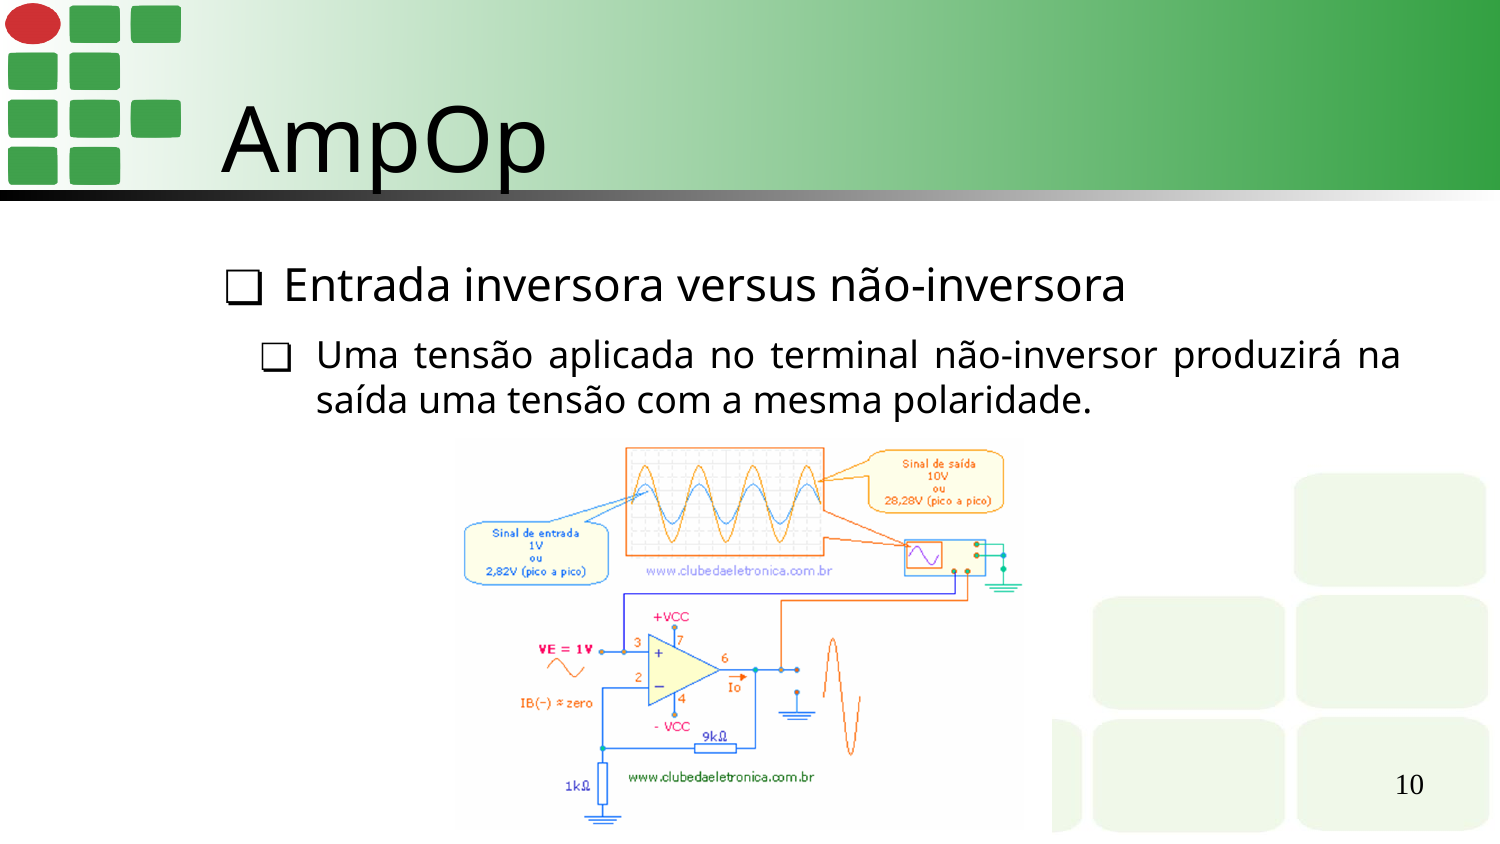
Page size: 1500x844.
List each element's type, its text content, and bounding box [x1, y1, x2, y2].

slide_number ‹#› [1075, 768, 1425, 827]
picture [448, 428, 1495, 836]
text_box Uma tensão aplicada no terminal não-inversor produzirá na saída uma tensão com a mesma polaridade. [150, 323, 1418, 436]
text_box Entrada inversora versus não-inversora [193, 248, 1469, 324]
text_box AmpOp [206, 26, 1468, 207]
picture [5, 3, 181, 185]
